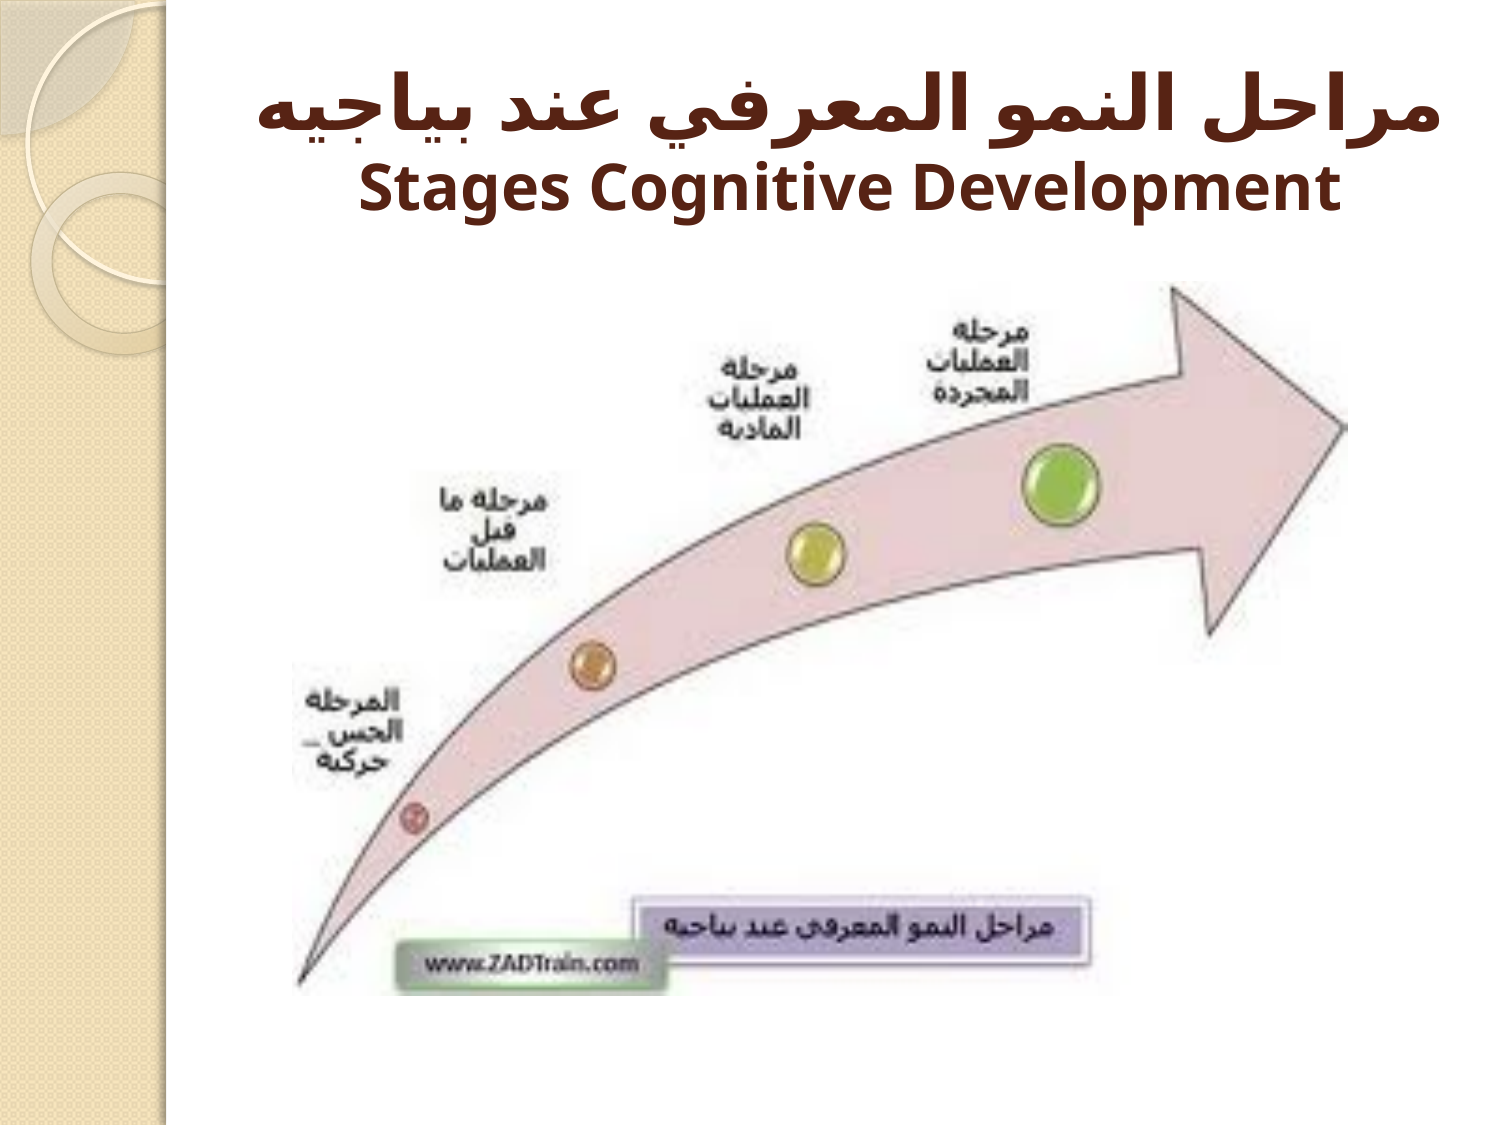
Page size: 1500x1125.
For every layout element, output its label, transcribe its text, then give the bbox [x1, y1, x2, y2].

title مراحل النمو المعرفي عند بياجيه Stages Cognitive Development [235, 45, 1466, 233]
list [292, 280, 1348, 997]
